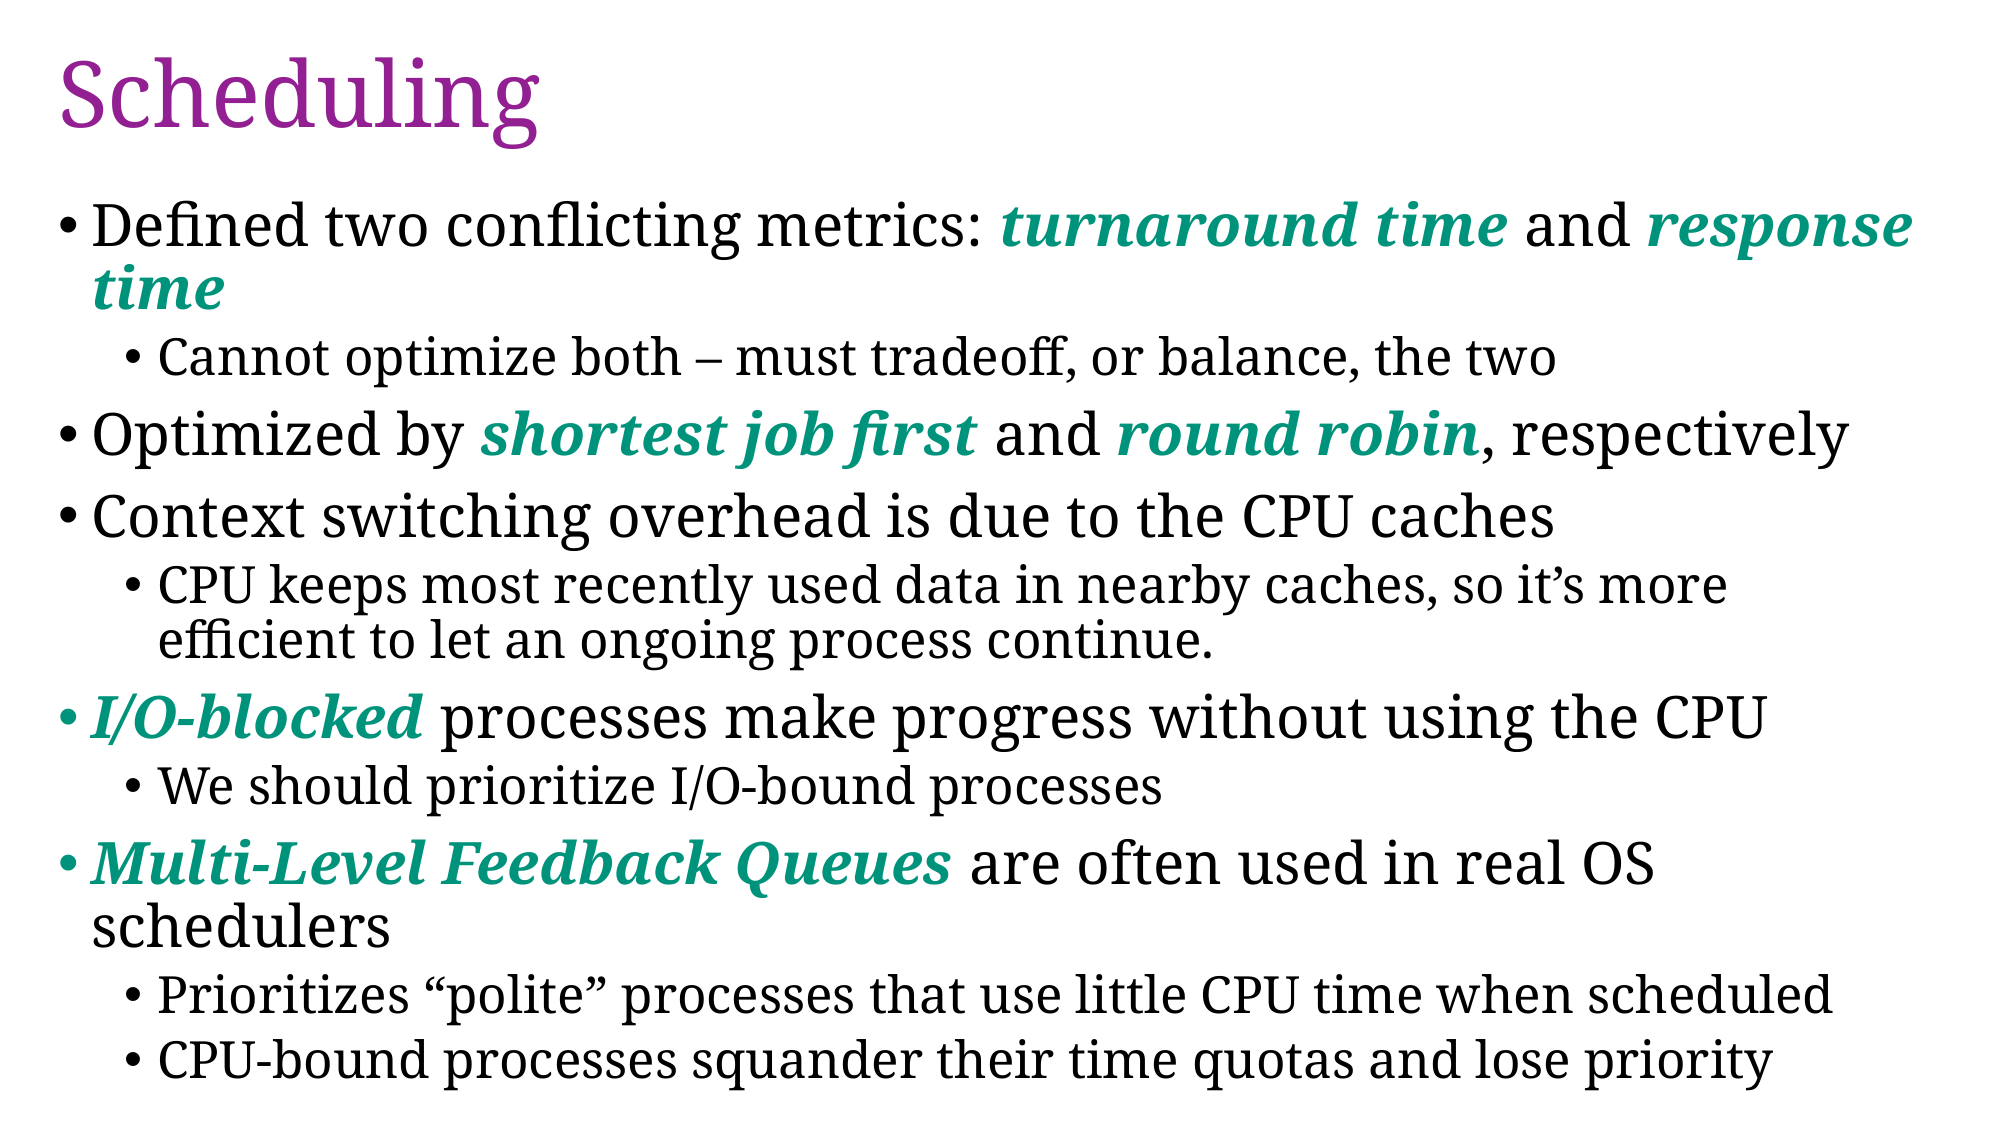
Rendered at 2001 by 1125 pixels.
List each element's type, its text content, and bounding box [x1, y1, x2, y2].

title Scheduling [43, 25, 1953, 171]
list Defined two conflicting metrics: turnaround time and response time Cannot optimize both – must tradeoff, or balance, the two Optimized by shortest job first and round robin, respectively Context switching overhead is due to the CPU caches CPU keeps most recently used data in nearby caches, so it’s more efficient to let an ongoing process continue. I/O-blocked processes make progress without using the CPU We should prioritize I/O-bound processes Multi-Level Feedback Queues are often used in real OS schedulers Prioritizes “polite” processes that use little CPU time when scheduled CPU-bound processes squander their time quotas and lose priority [43, 188, 1953, 1106]
